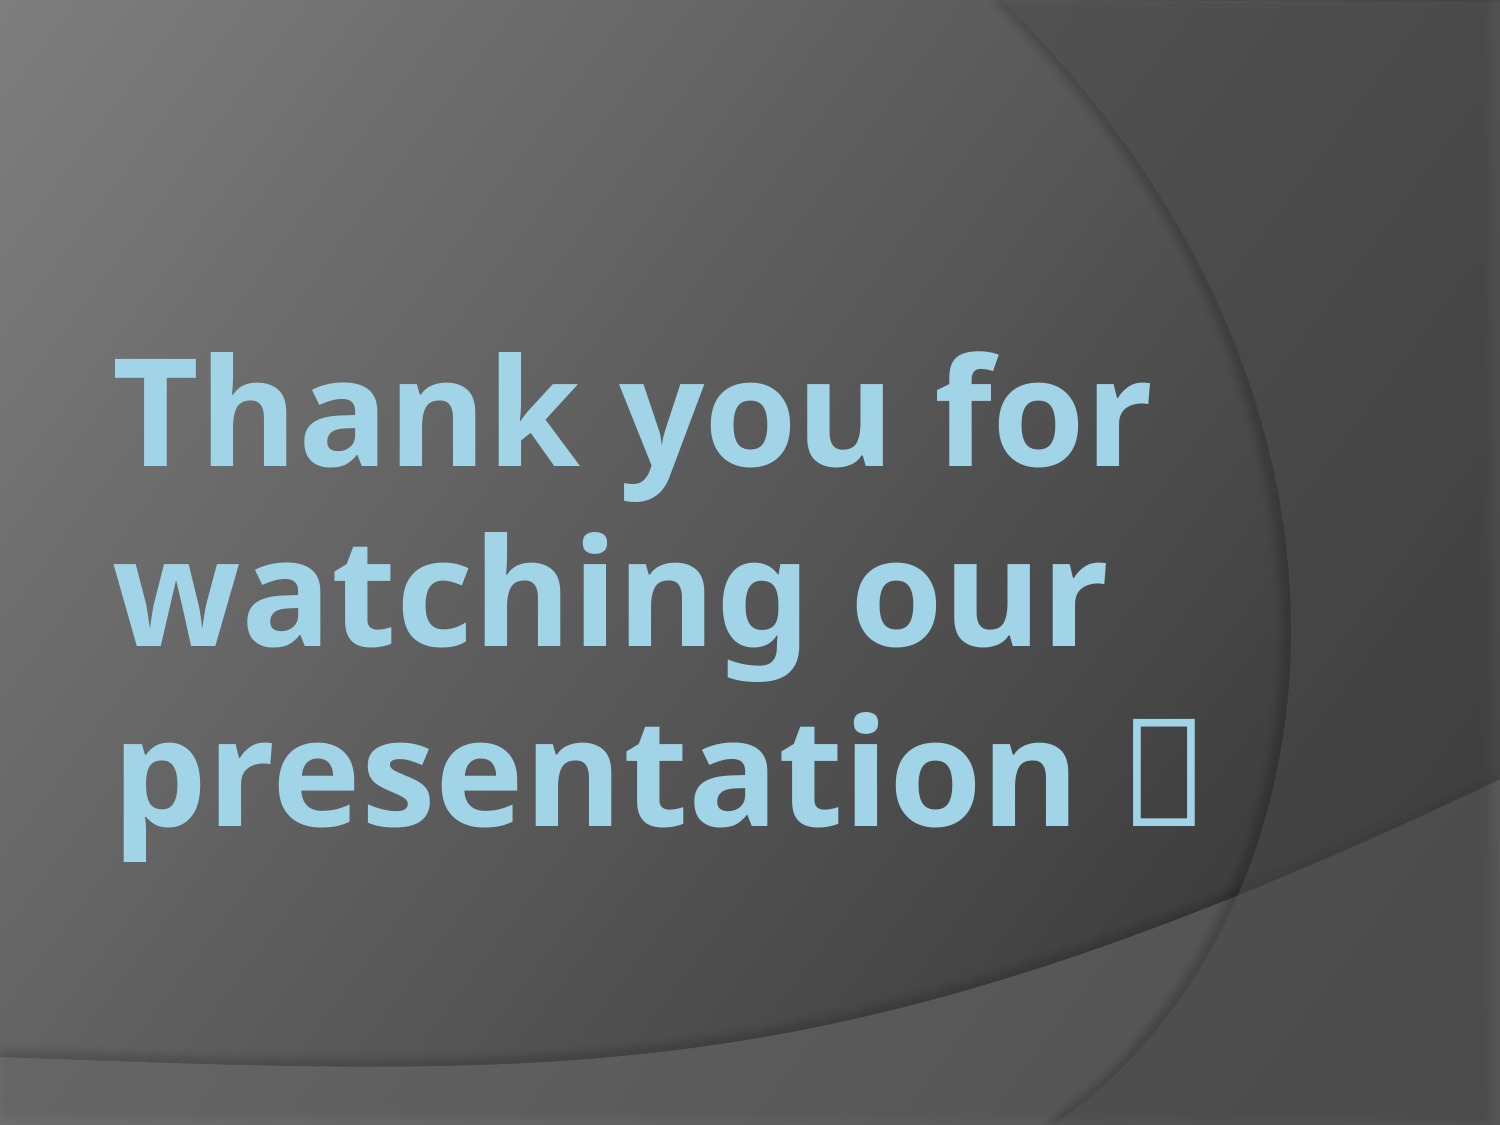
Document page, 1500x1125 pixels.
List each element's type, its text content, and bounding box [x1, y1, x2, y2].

title Thank you for watching our presentation  [105, 316, 1500, 1125]
